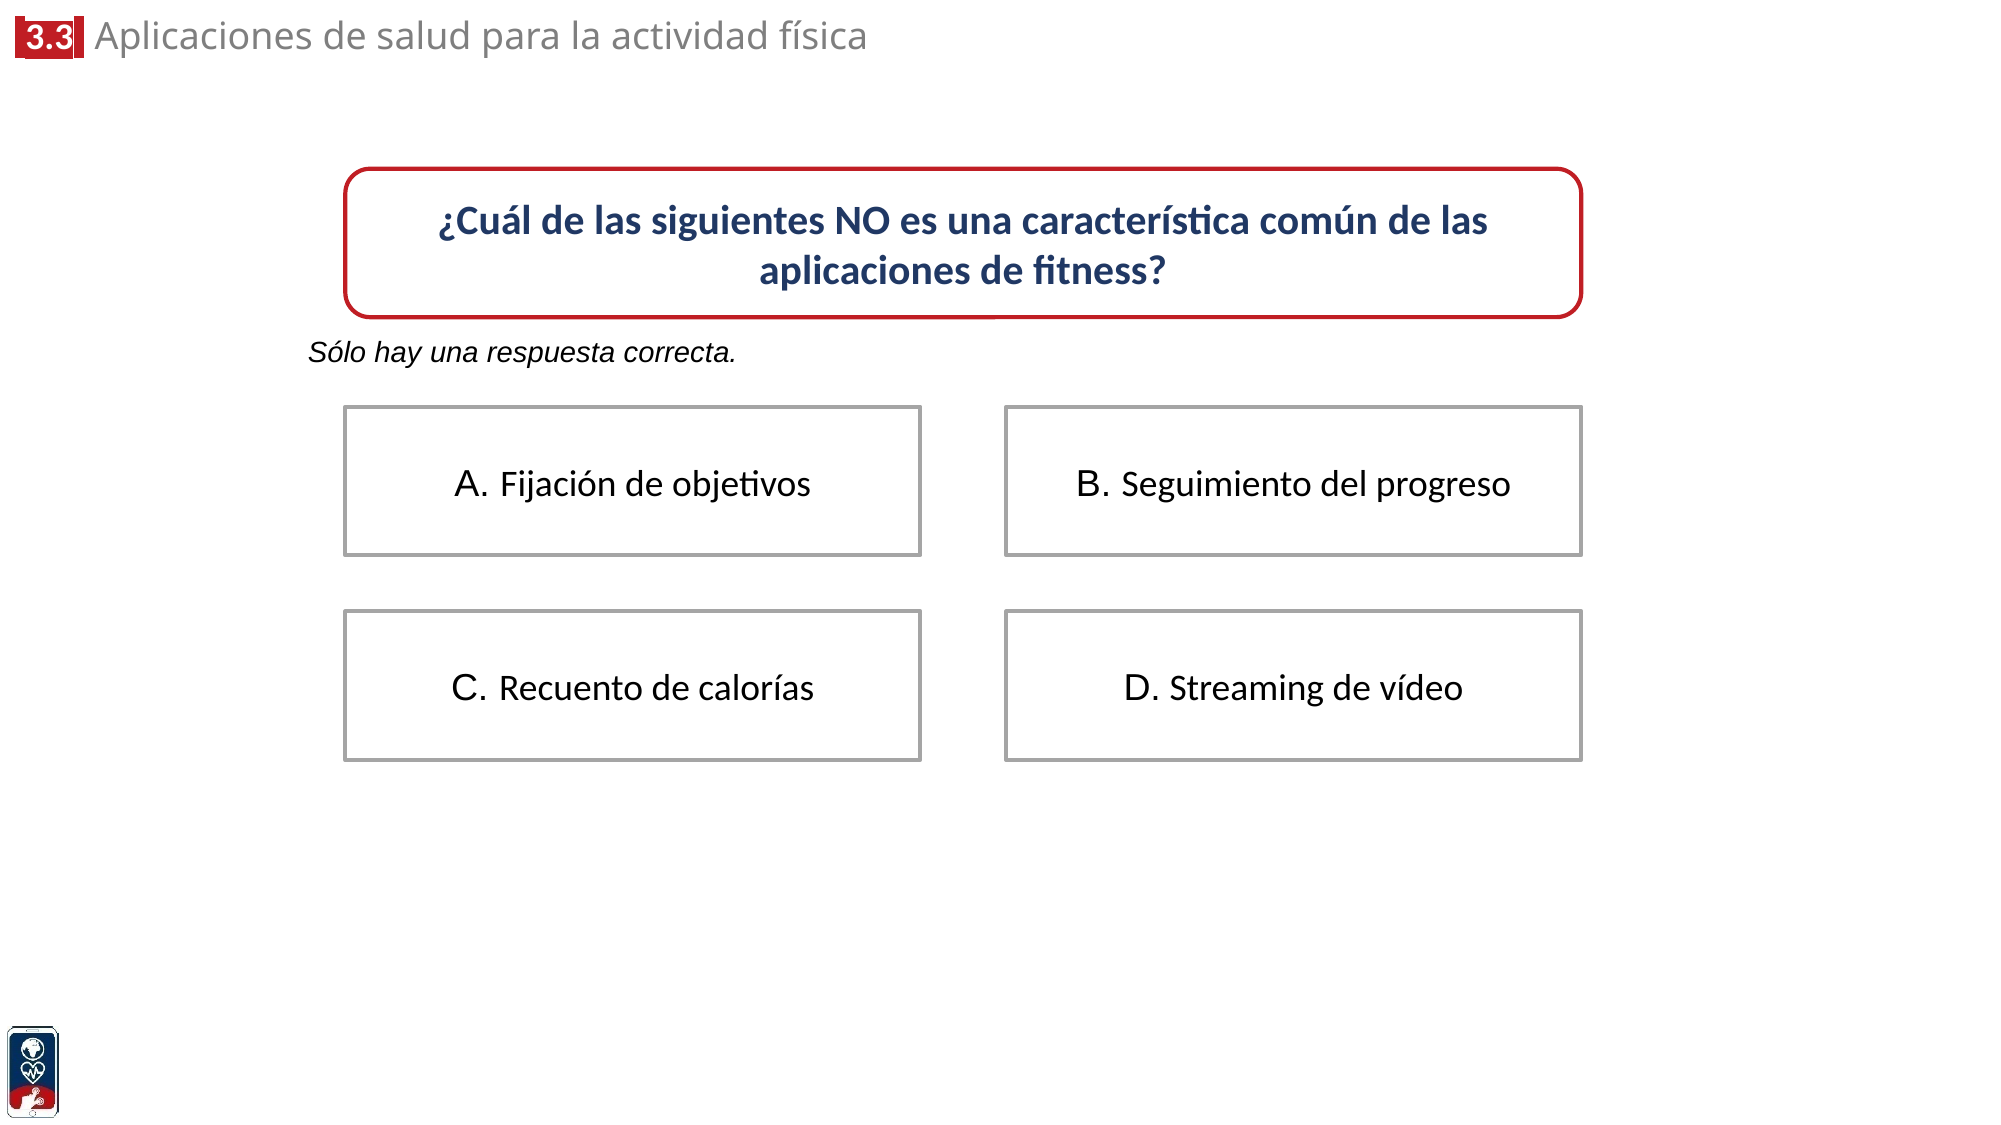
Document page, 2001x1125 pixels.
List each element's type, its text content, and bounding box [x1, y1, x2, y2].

text_box A. Fijación de objetivos [343, 405, 922, 557]
text_box C. Recuento de calorías [343, 609, 922, 762]
text_box D. Streaming de vídeo [1004, 609, 1583, 762]
text_box B. Seguimiento del progreso [1004, 405, 1583, 557]
picture [7, 1026, 59, 1118]
text_box Sólo hay una respuesta correcta. [293, 325, 754, 376]
text_box ¿Cuál de las siguientes NO es una característica común de las aplicaciones de fitness? [343, 166, 1584, 320]
